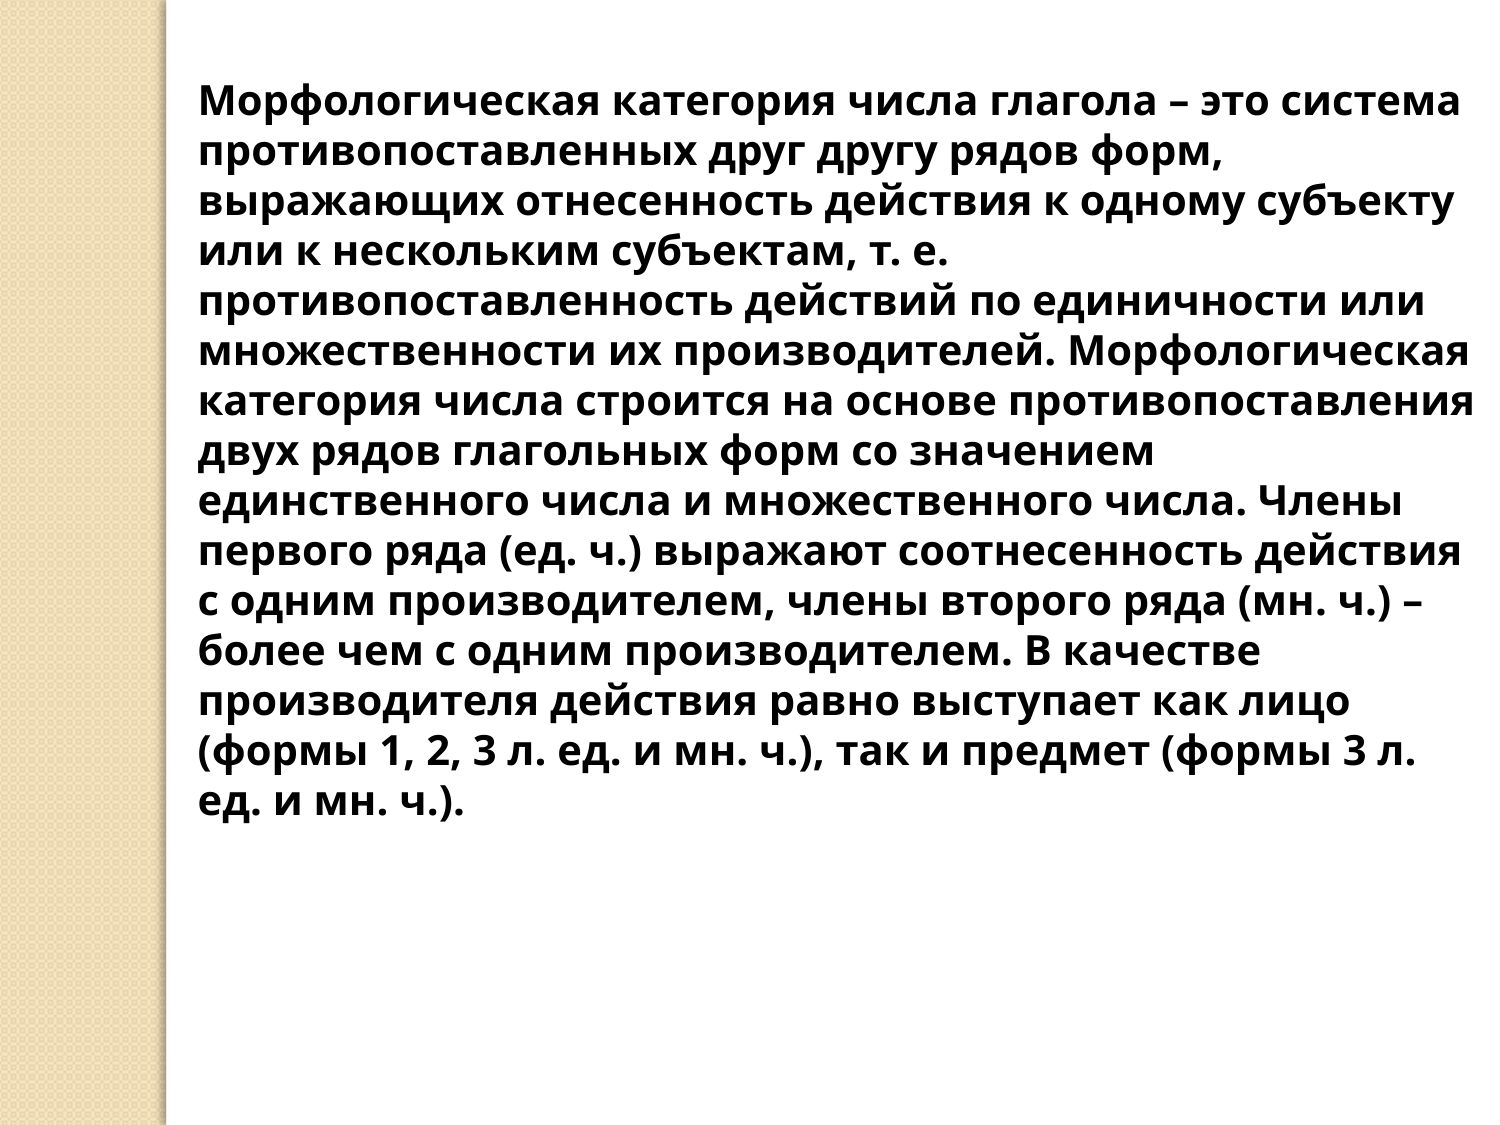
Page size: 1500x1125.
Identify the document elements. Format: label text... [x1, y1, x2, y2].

text_box Морфологическая категория числа глагола – это система противопоставленных друг другу рядов форм, выражающих отнесенность действия к одному субъекту или к нескольким субъектам, т. е. противопоставленность действий по единичности или множественности их производителей. Морфологическая категория числа строится на основе противопоставления двух рядов глагольных форм со значением единственного числа и множественного числа. Члены первого ряда (ед. ч.) выражают соотнесенность действия с одним производителем, члены второго ряда (мн. ч.) – более чем с одним производителем. В качестве производителя действия равно выступает как лицо (формы 1, 2, 3 л. ед. и мн. ч.), так и предмет (формы 3 л. ед. и мн. ч.). [183, 66, 1500, 832]
